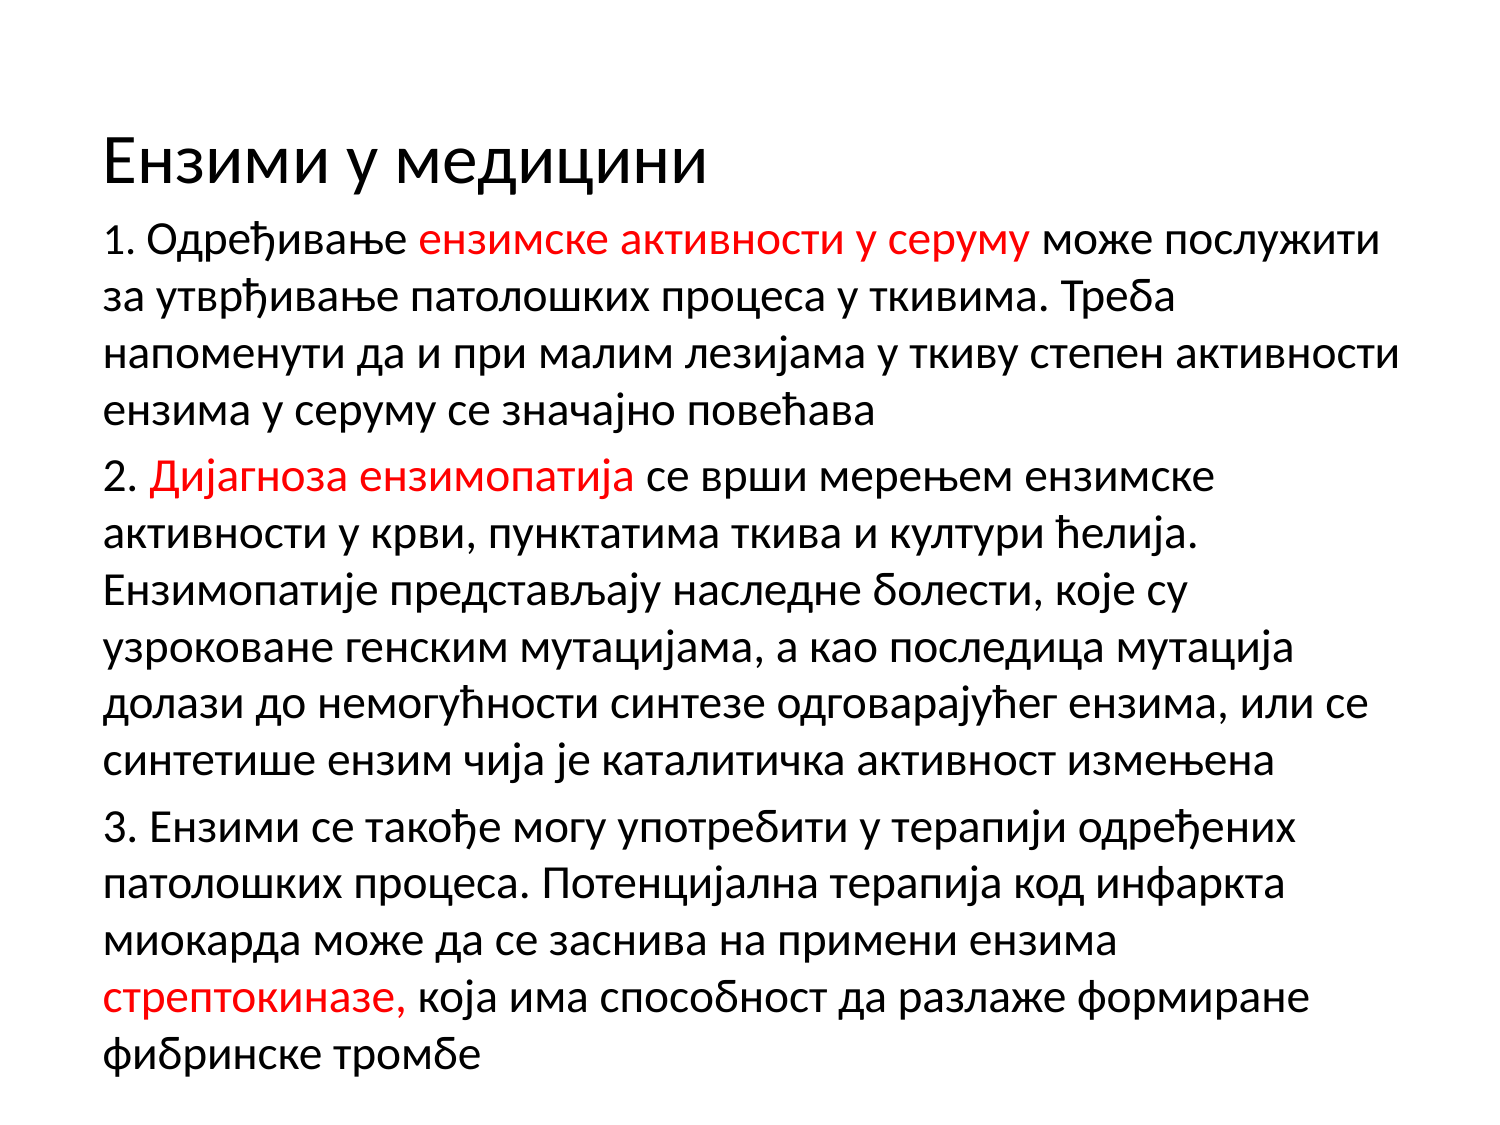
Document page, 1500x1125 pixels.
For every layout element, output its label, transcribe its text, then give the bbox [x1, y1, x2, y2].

list Ензими у медицини 1. Одређивање ензимске активности у серуму може послужити за утврђивање патолошких процеса у ткивима. Треба напоменути да и при малим лезијама у ткиву степен активности ензима у серуму се значајно повећава 2. Дијагноза ензимопатија се врши мерењем ензимске активности у крви, пунктатима ткива и култури ћелија. Ензимопатије представљају наследне болести, које су узроковане генским мутацијама, а као последица мутација долази до немогућности синтезе одговарајућег ензима, или се синтетише ензим чија је каталитичка активност измењена 3. Ензими се такође могу употребити у терапији одређених патолошких процеса. Потенцијална терапија код инфаркта миокарда може да се заснива на примени ензима стрептокиназе, која има способност да разлаже формиране фибринске тромбе [87, 37, 1438, 1088]
